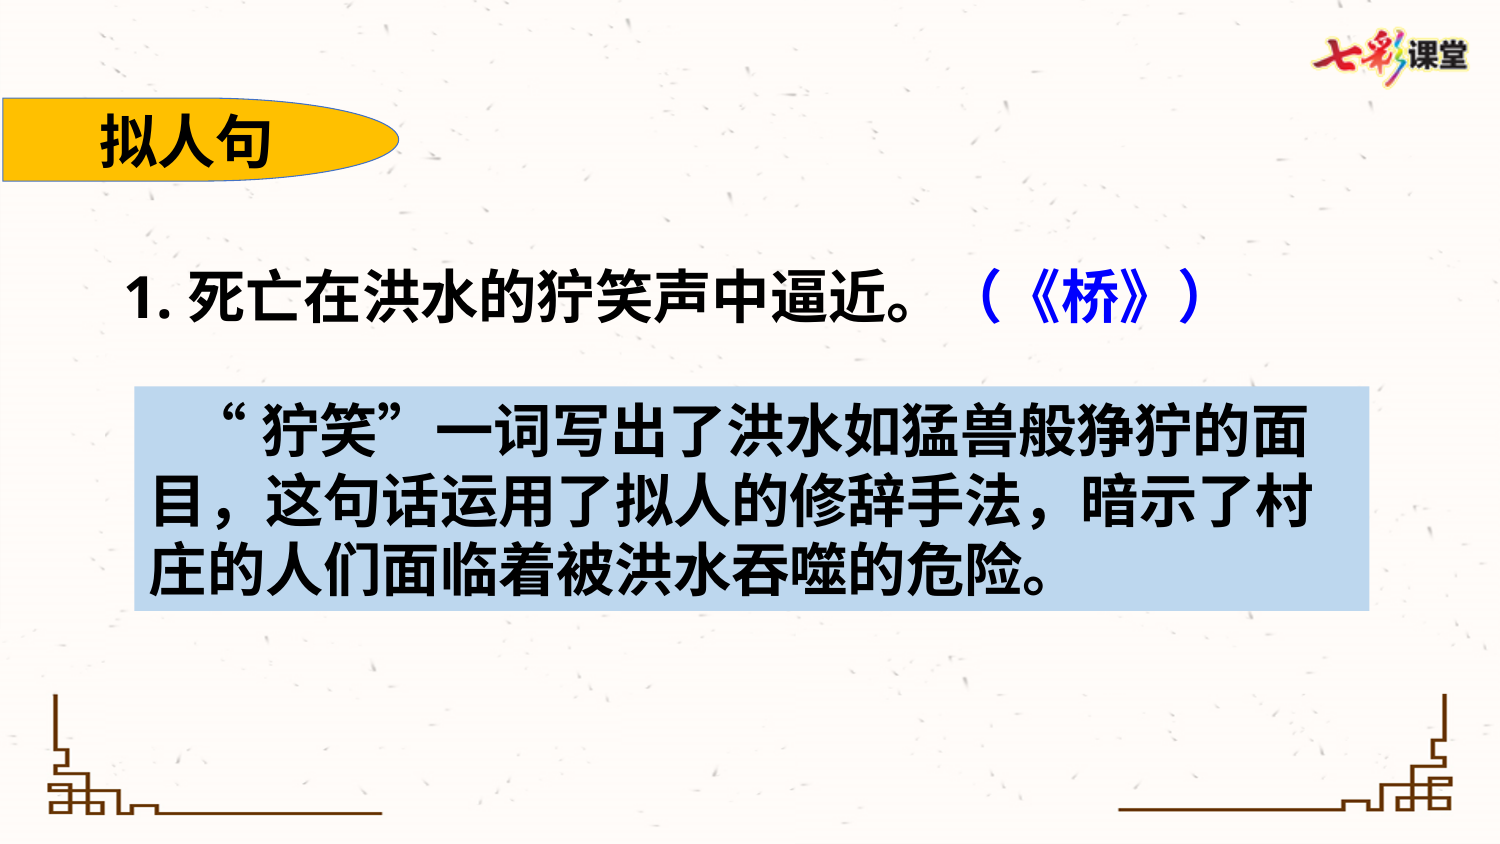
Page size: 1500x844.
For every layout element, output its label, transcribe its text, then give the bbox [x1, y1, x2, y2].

text_box “狞笑”一词写出了洪水如猛兽般狰狞的面目，这句话运用了拟人的修辞手法，暗示了村庄的人们面临着被洪水吞噬的危险。 [134, 386, 1370, 611]
picture [0, 0, 1500, 844]
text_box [2, 98, 399, 182]
text_box 1.死亡在洪水的狞笑声中逼近。（《桥》） [109, 246, 1457, 338]
